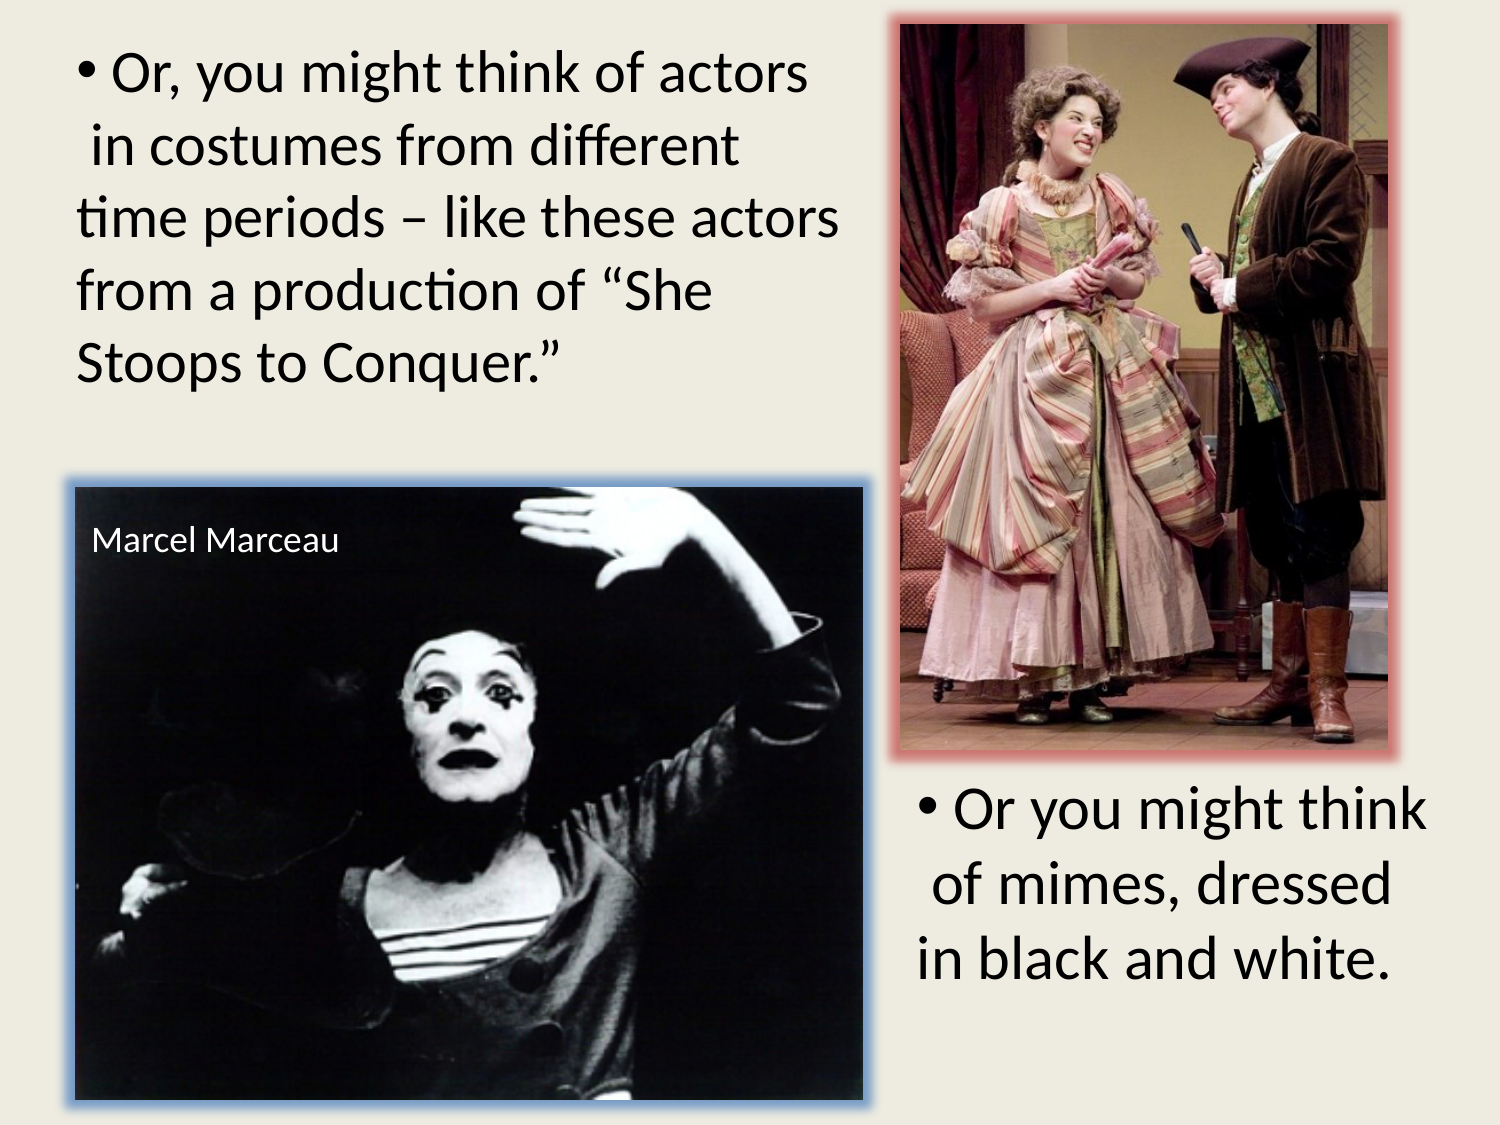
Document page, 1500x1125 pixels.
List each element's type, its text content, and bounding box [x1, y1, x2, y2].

text_box Or, you might think of actors in costumes from different time periods – like these actors from a production of “She Stoops to Conquer.” [61, 24, 863, 402]
picture [74, 487, 863, 1101]
picture [899, 24, 1388, 751]
text_box Or you might think of mimes, dressed in black and white. [902, 759, 1444, 1000]
